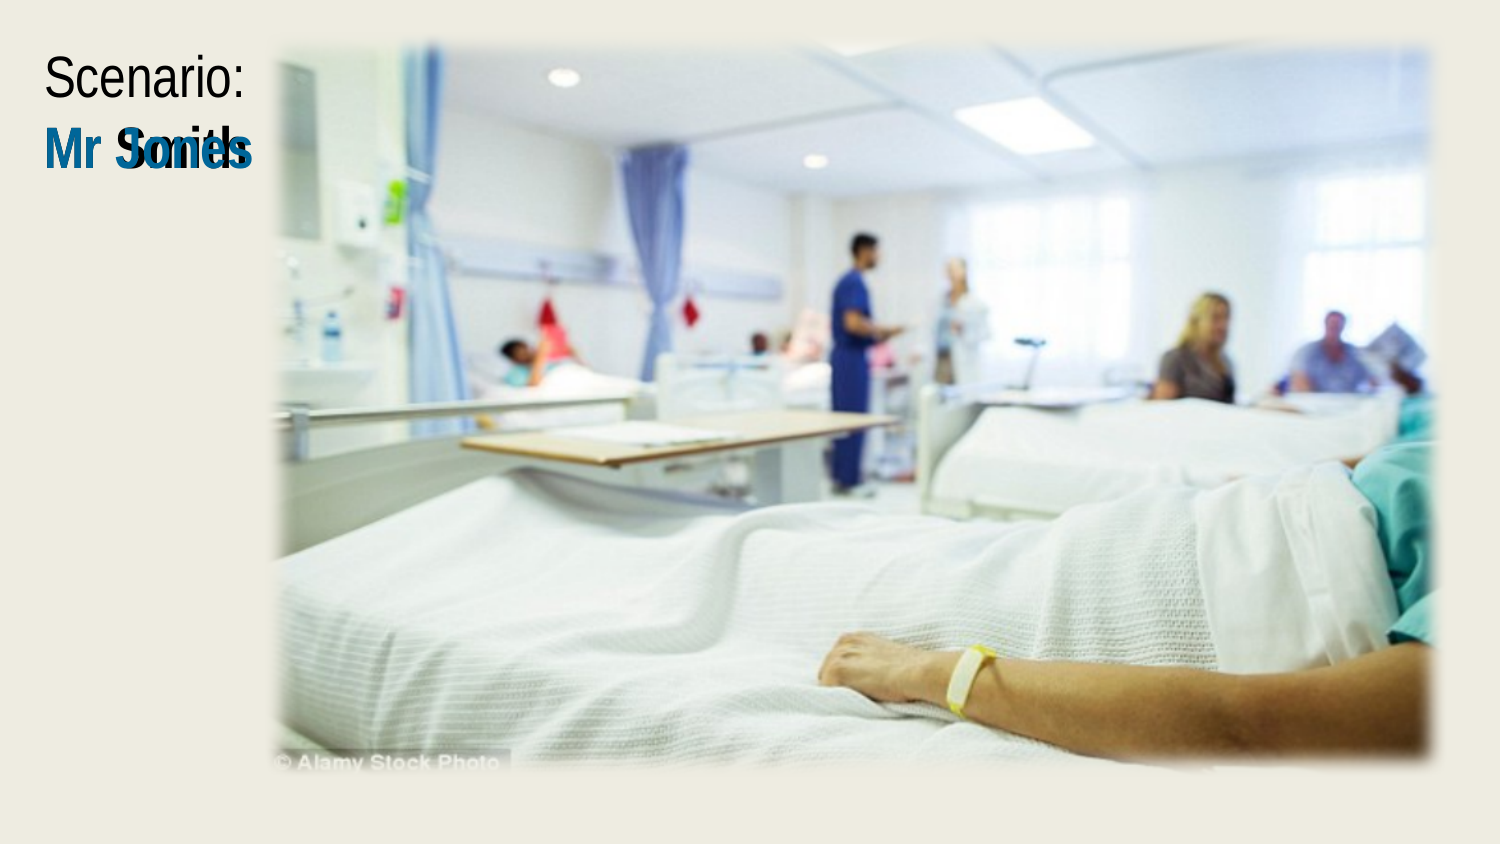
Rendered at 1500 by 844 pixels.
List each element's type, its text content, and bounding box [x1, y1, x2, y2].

text_box Scenario: [29, 32, 263, 102]
text_box Mr Jones [29, 102, 260, 188]
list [265, 31, 1448, 777]
